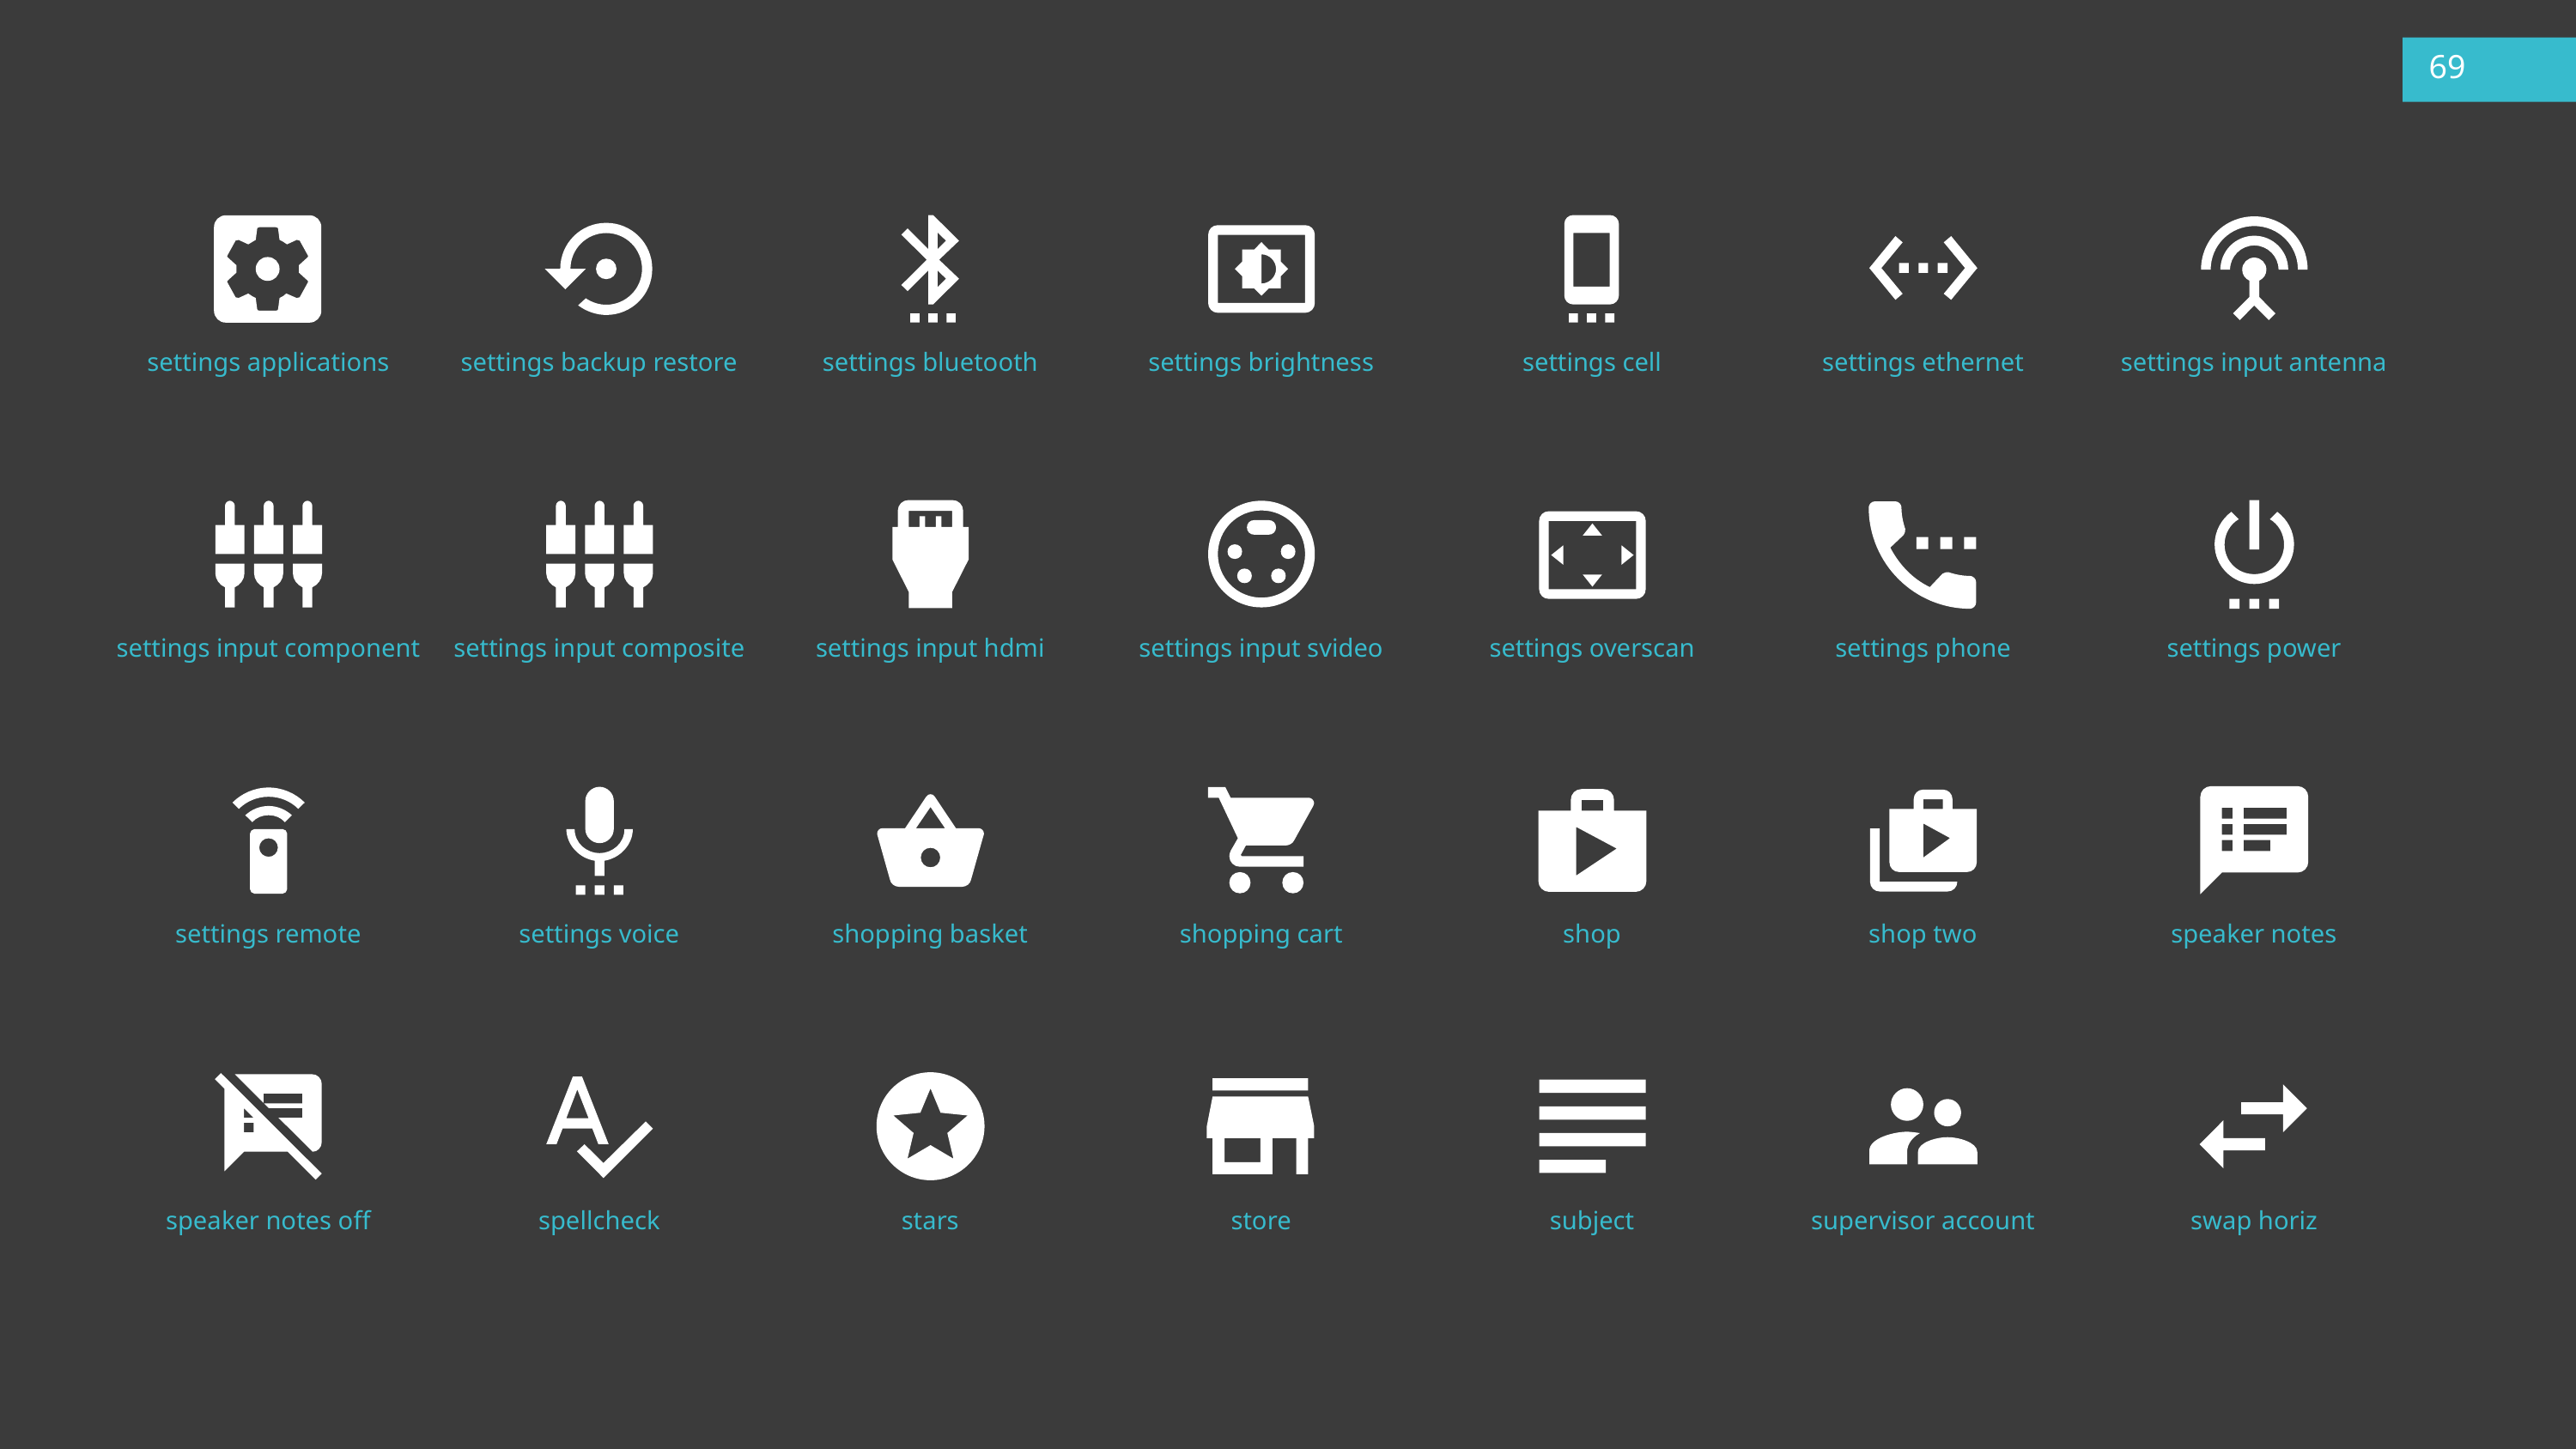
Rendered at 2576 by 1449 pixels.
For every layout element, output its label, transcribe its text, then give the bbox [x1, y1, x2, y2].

text_box settings bluetooth [750, 339, 1082, 383]
text_box [1868, 501, 1977, 609]
text_box speaker notes off [89, 1197, 420, 1241]
text_box [623, 500, 653, 555]
text_box spellcheck [420, 1197, 750, 1241]
text_box [215, 500, 245, 555]
text_box supervisor account [1744, 1197, 2075, 1241]
text_box [1282, 871, 1304, 894]
text_box [1539, 1079, 1646, 1094]
text_box [2199, 1120, 2265, 1168]
text_box [1943, 236, 1978, 300]
text_box stars [750, 1197, 1082, 1241]
text_box shopping cart [1082, 912, 1413, 955]
text_box [910, 313, 920, 323]
text_box [1869, 828, 1958, 892]
slide_number 69 [2415, 35, 2502, 100]
text_box [2269, 598, 2280, 609]
text_box [2249, 500, 2260, 550]
text_box [1899, 263, 1909, 273]
text_box [1208, 225, 1315, 313]
text_box [1917, 1137, 1978, 1165]
text_box settings phone [1744, 626, 2075, 669]
text_box [293, 500, 323, 555]
text_box [585, 500, 615, 555]
text_box [2229, 598, 2240, 609]
text_box [2249, 598, 2260, 609]
text_box [1539, 511, 1646, 599]
text_box [901, 215, 959, 305]
text_box [2201, 216, 2308, 270]
text_box settings brightness [1082, 339, 1413, 383]
text_box [2215, 512, 2294, 585]
text_box [1212, 1078, 1309, 1091]
text_box [877, 794, 984, 888]
text_box [2200, 785, 2309, 894]
text_box settings voice [420, 912, 750, 955]
text_box settings backup restore [420, 339, 750, 383]
text_box [245, 805, 292, 822]
text_box [594, 885, 605, 895]
text_box [544, 222, 653, 315]
text_box [1889, 789, 1978, 872]
text_box [946, 313, 956, 323]
text_box settings input component [89, 626, 420, 669]
text_box settings input composite [420, 626, 750, 669]
text_box [1229, 871, 1251, 894]
text_box settings power [2075, 626, 2433, 669]
text_box [1539, 1106, 1646, 1120]
text_box [250, 828, 288, 894]
text_box shop two [1744, 912, 2075, 955]
text_box store [1082, 1197, 1413, 1241]
text_box [576, 1121, 653, 1179]
text_box [2241, 1084, 2307, 1132]
text_box [1587, 313, 1596, 323]
text_box [1208, 500, 1315, 608]
text_box [1869, 1131, 1920, 1165]
text_box [585, 563, 615, 608]
text_box [1207, 786, 1315, 867]
text_box settings cell [1413, 339, 1744, 383]
text_box speaker notes [2075, 912, 2433, 955]
text_box swap horiz [2075, 1197, 2433, 1241]
text_box [214, 215, 322, 323]
text_box [585, 786, 614, 844]
text_box [1937, 263, 1948, 273]
text_box [2233, 258, 2276, 320]
text_box [575, 885, 586, 895]
text_box [546, 500, 576, 555]
text_box [1539, 1132, 1646, 1147]
text_box settings input hdmi [750, 626, 1082, 669]
text_box shop [1413, 912, 1744, 955]
text_box settings ethernet [1744, 339, 2075, 383]
text_box [1869, 236, 1903, 300]
text_box [892, 500, 969, 609]
text_box [1564, 215, 1619, 305]
text_box [1569, 313, 1578, 323]
text_box settings overscan [1413, 626, 1744, 669]
text_box [232, 787, 305, 809]
text_box [1934, 1099, 1961, 1127]
text_box [566, 828, 633, 876]
text_box [546, 1076, 609, 1144]
text_box [928, 313, 938, 323]
text_box [1918, 263, 1929, 273]
text_box [1206, 1096, 1315, 1174]
text_box [876, 1072, 985, 1180]
text_box [1538, 789, 1647, 892]
text_box [1891, 1088, 1923, 1121]
text_box [1605, 313, 1615, 323]
text_box [293, 563, 323, 608]
text_box subject [1413, 1197, 1744, 1241]
text_box settings input svideo [1082, 626, 1413, 669]
text_box settings input antenna [2075, 339, 2433, 383]
text_box [1539, 1160, 1607, 1173]
text_box [253, 563, 283, 608]
text_box [253, 500, 283, 555]
text_box settings remote [89, 912, 420, 955]
text_box [613, 885, 623, 895]
text_box settings applications [89, 339, 420, 383]
text_box shopping basket [750, 912, 1082, 955]
text_box [215, 1073, 322, 1180]
text_box [215, 563, 245, 608]
text_box [623, 563, 653, 608]
text_box [546, 563, 576, 608]
